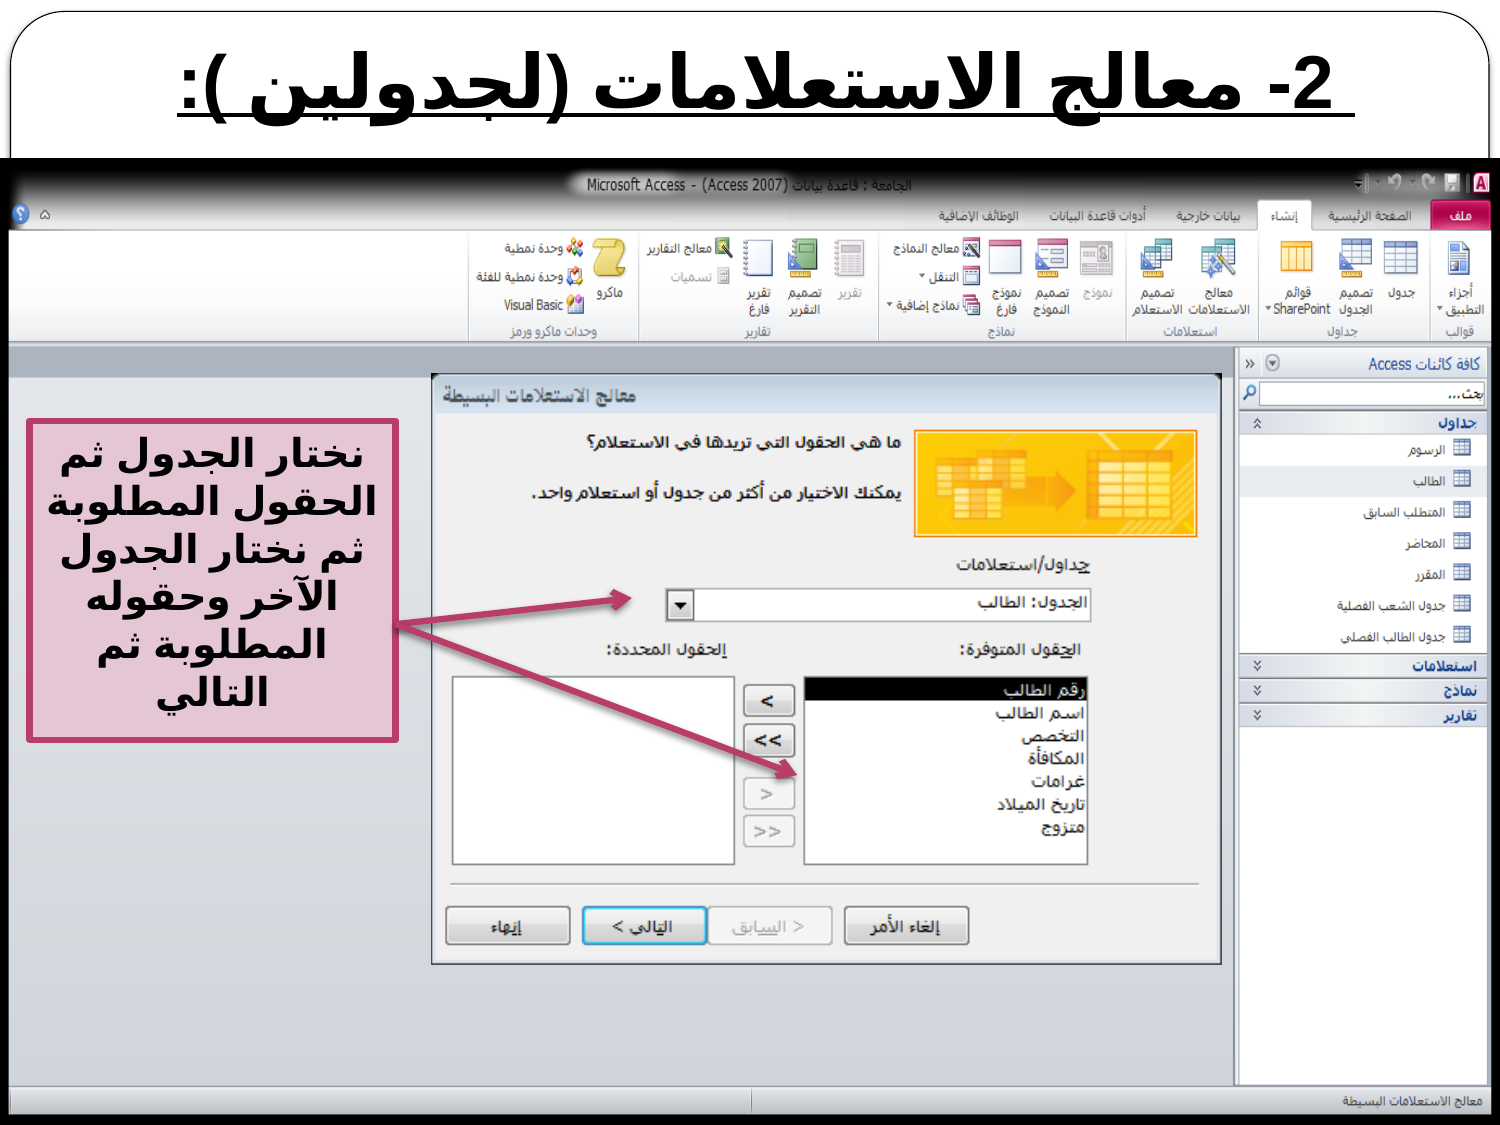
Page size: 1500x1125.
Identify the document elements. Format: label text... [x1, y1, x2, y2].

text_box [395, 597, 632, 623]
picture [0, 158, 1500, 1125]
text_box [395, 624, 798, 776]
text_box 2- معالج الاستعلامات (لجدولين ): [53, 26, 1459, 149]
